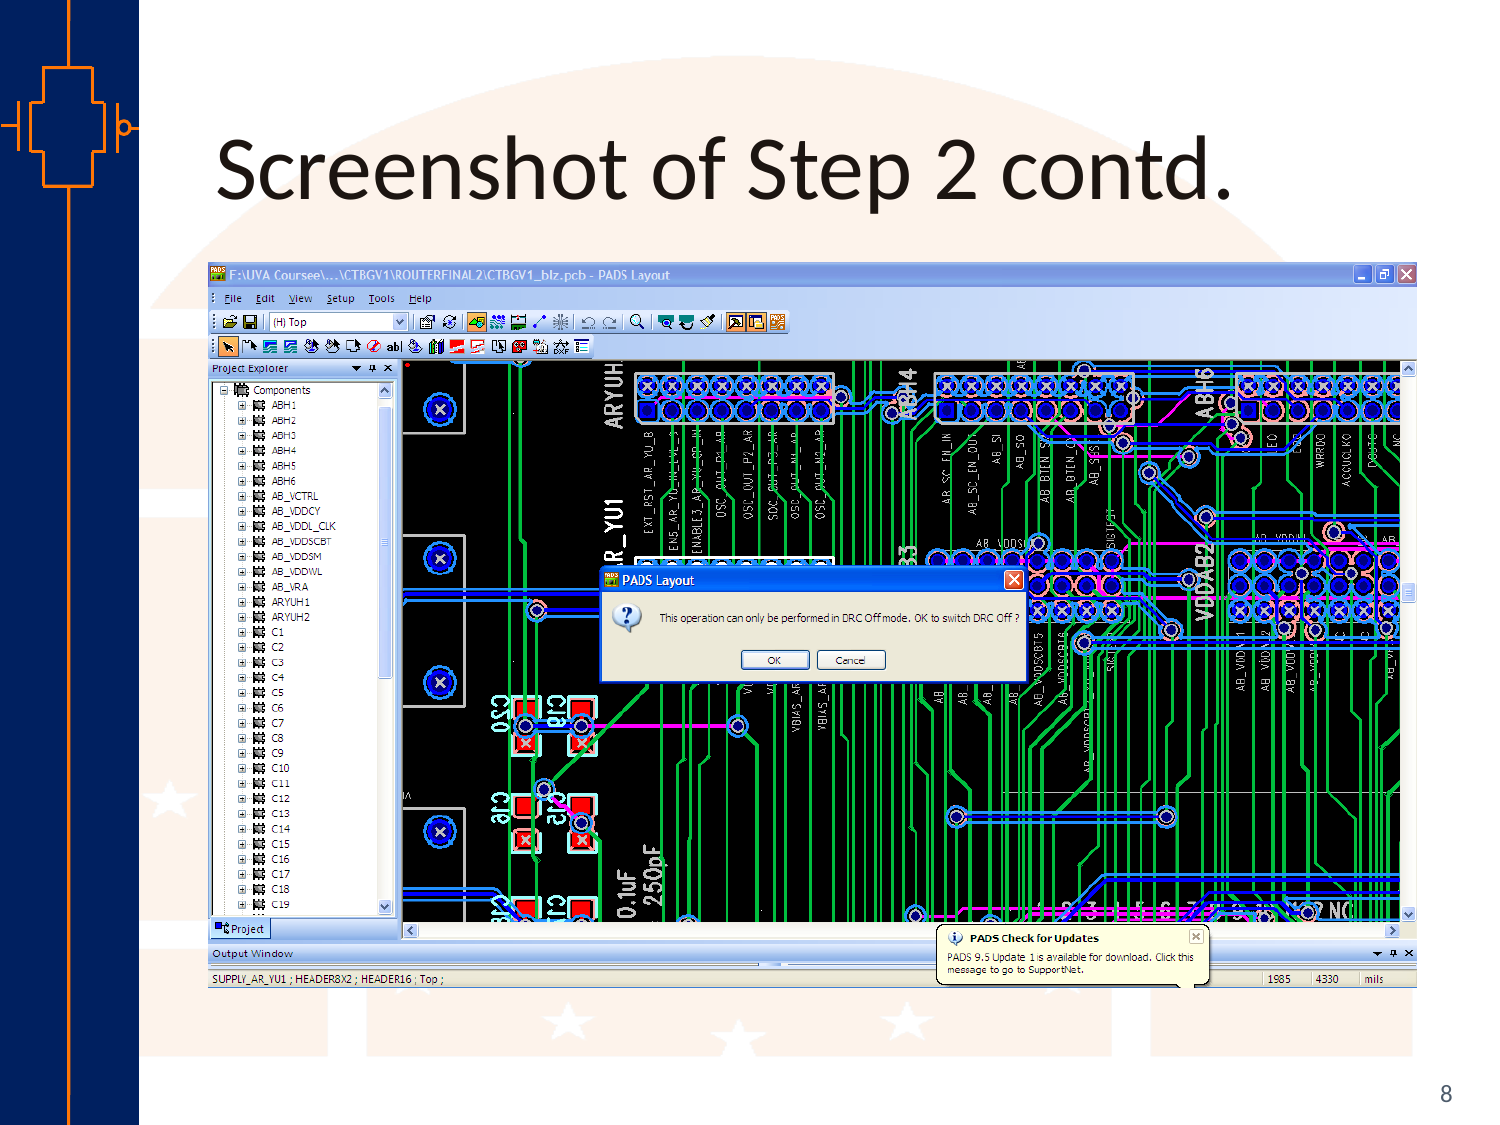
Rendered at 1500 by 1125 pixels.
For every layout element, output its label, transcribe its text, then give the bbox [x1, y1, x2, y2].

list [208, 262, 1417, 988]
slide_number 8 [1425, 1062, 1488, 1123]
title Screenshot of Step 2 contd. [200, 37, 1388, 225]
